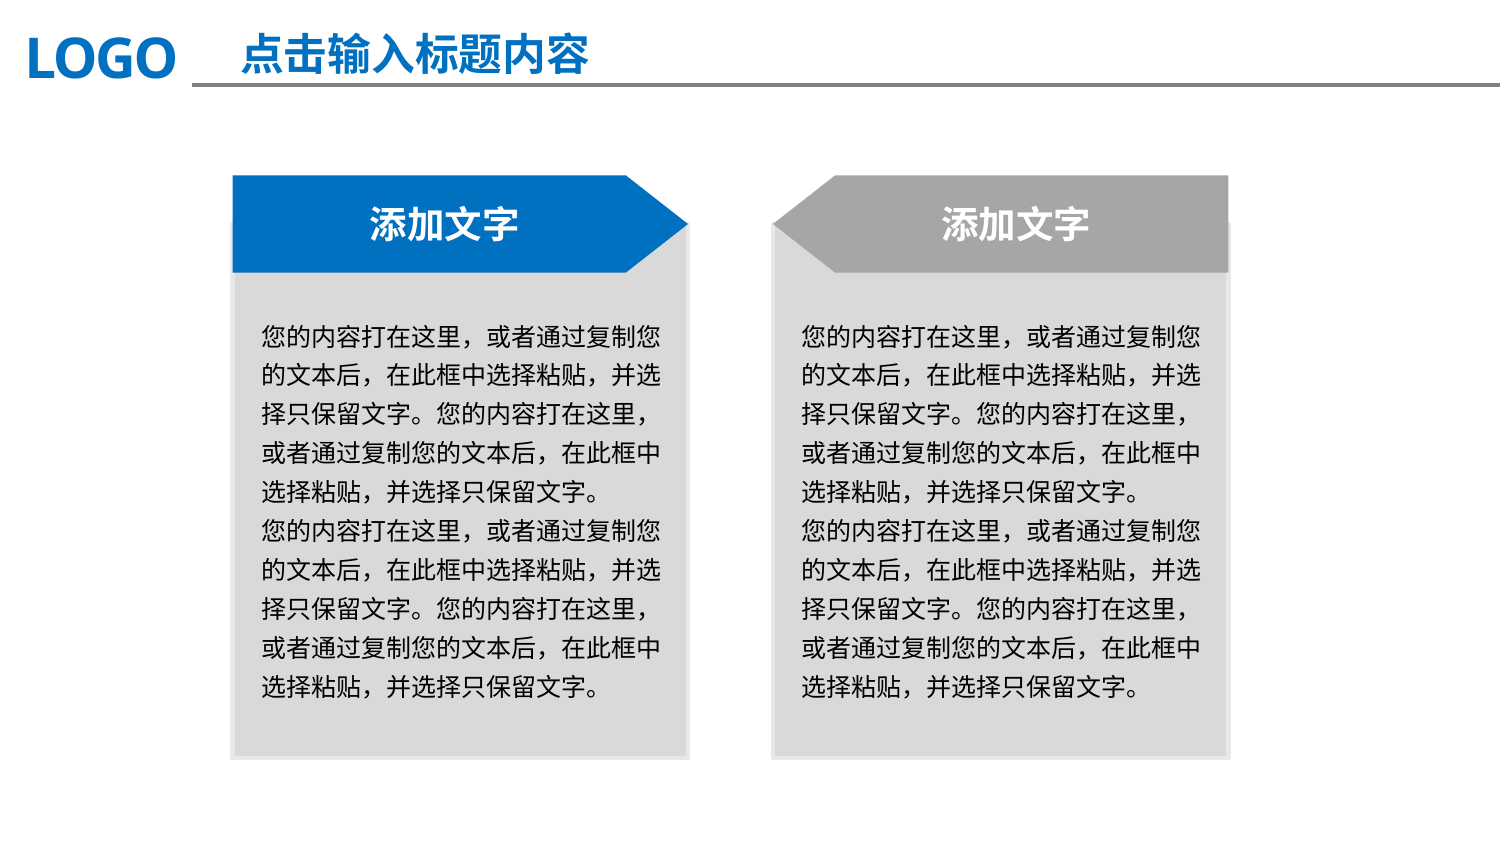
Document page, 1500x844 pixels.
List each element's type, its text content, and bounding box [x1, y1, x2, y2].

text_box 您的内容打在这里，或者通过复制您的文本后，在此框中选择粘贴，并选择只保留文字。您的内容打在这里，或者通过复制您的文本后，在此框中选择粘贴，并选择只保留文字。 您的内容打在这里，或者通过复制您的文本后，在此框中选择粘贴，并选择只保留文字。您的内容打在这里，或者通过复制您的文本后，在此框中选择粘贴，并选择只保留文字。 [250, 306, 688, 707]
text_box [230, 222, 690, 760]
text_box [771, 222, 1231, 760]
text_box 添加文字 [232, 175, 688, 273]
text_box 您的内容打在这里，或者通过复制您的文本后，在此框中选择粘贴，并选择只保留文字。您的内容打在这里，或者通过复制您的文本后，在此框中选择粘贴，并选择只保留文字。 您的内容打在这里，或者通过复制您的文本后，在此框中选择粘贴，并选择只保留文字。您的内容打在这里，或者通过复制您的文本后，在此框中选择粘贴，并选择只保留文字。 [790, 306, 1229, 707]
text_box 添加文字 [772, 175, 1229, 273]
text_box 点击输入标题内容 [212, 20, 618, 85]
